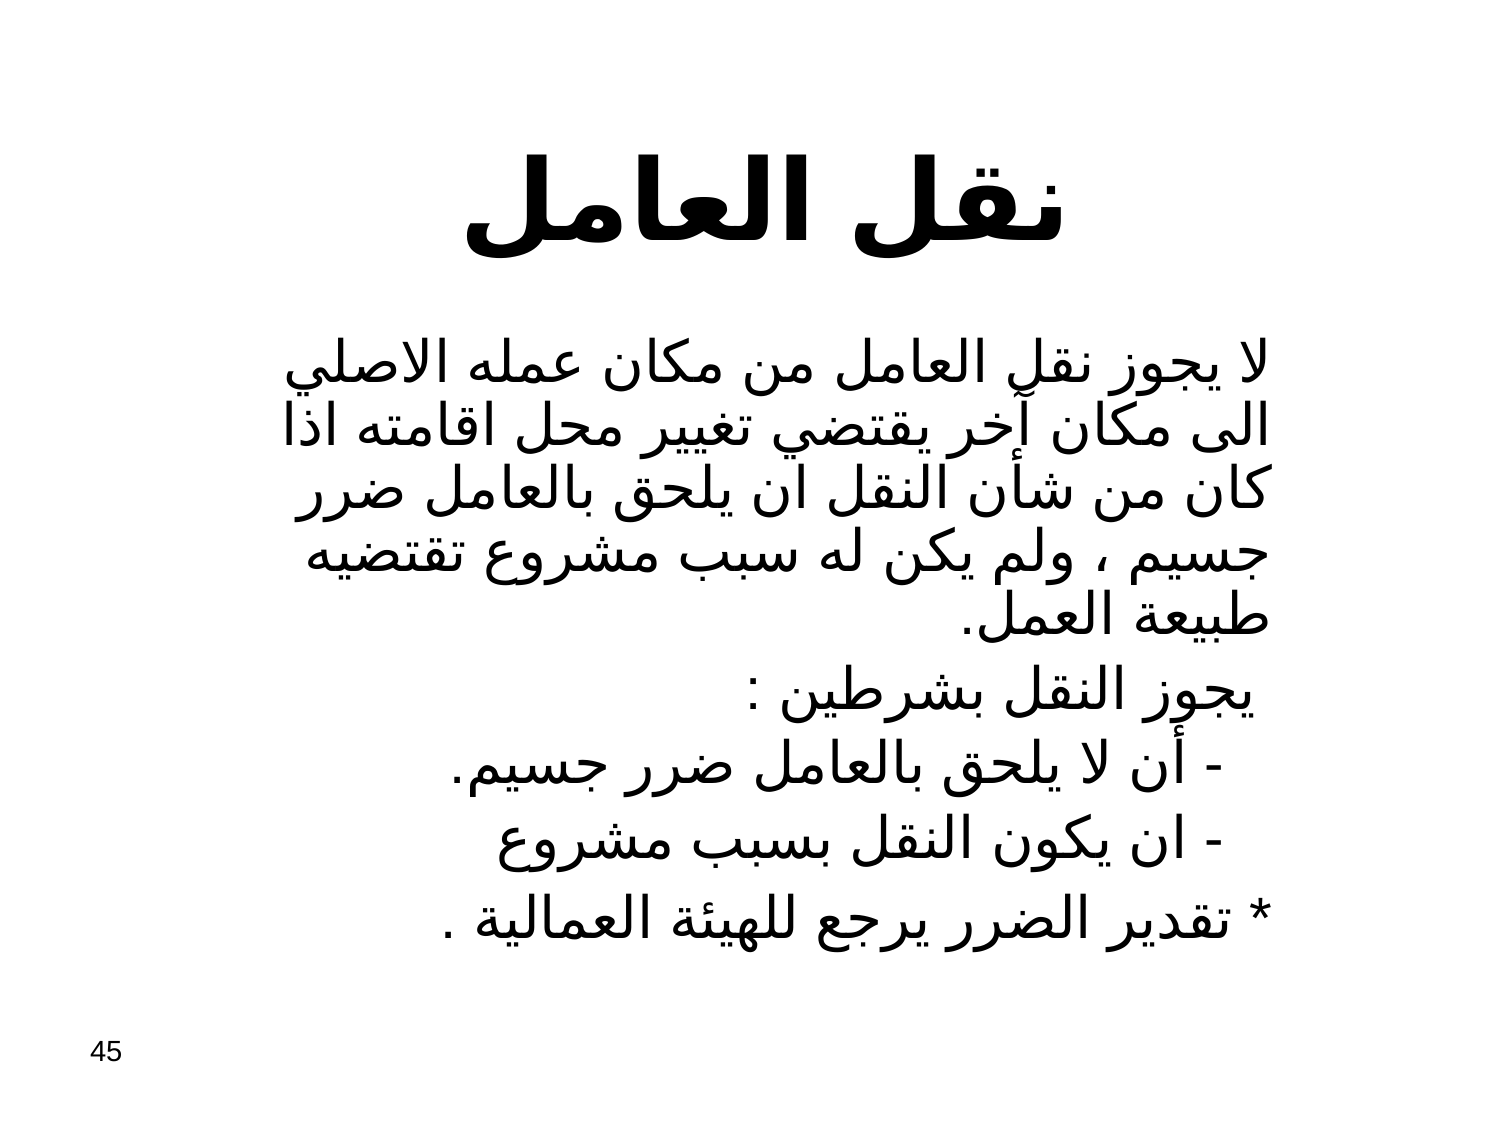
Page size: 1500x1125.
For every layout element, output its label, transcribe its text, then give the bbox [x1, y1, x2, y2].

subtitle لا يجوز نقل العامل من مكان عمله الاصلي الى مكان آخر يقتضي تغيير محل اقامته اذا كان من شأن النقل ان يلحق بالعامل ضرر جسيم ، ولم يكن له سبب مشروع تقتضيه طبيعة العمل. يجوز النقل بشرطين : - أن لا يلحق بالعامل ضرر جسيم. - ان يكون النقل بسبب مشروع * تقدير الضرر يرجع للهيئة العمالية . [237, 324, 1288, 963]
slide_number 45 [74, 1024, 426, 1103]
title نقل العامل [112, 74, 1388, 317]
